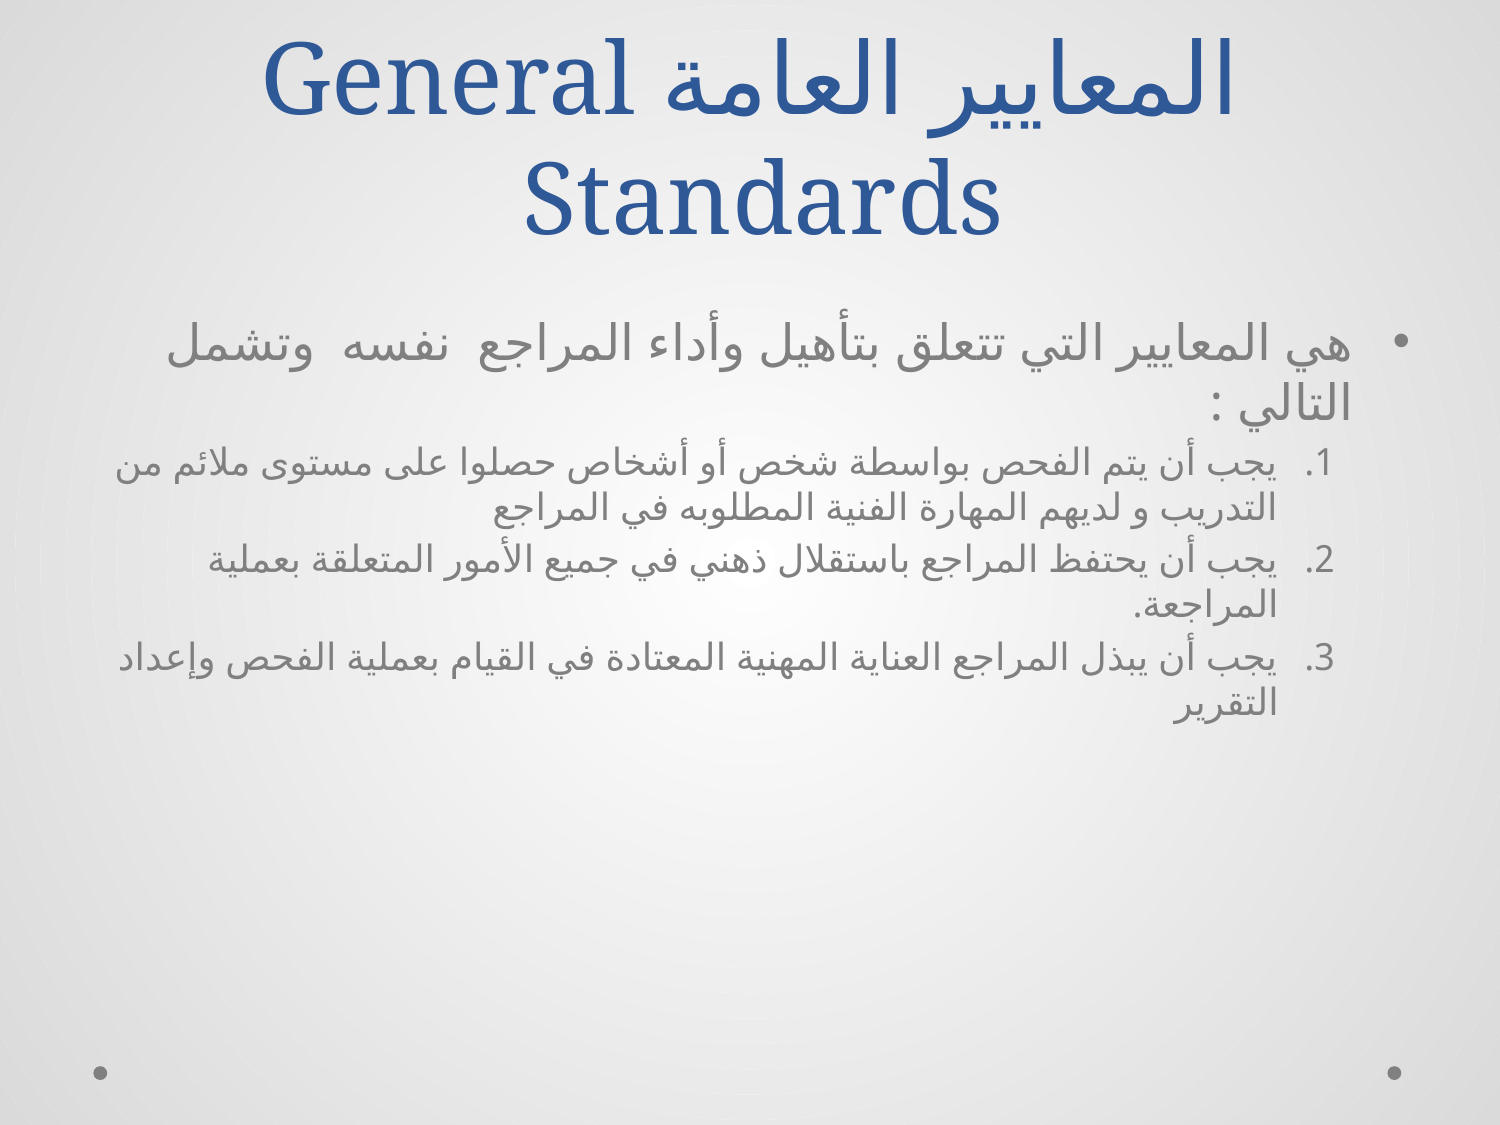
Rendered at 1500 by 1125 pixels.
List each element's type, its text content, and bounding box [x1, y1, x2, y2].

list هي المعايير التي تتعلق بتأهيل وأداء المراجع نفسه وتشمل التالي : يجب أن يتم الفحص بواسطة شخص أو أشخاص حصلوا على مستوى ملائم من التدريب و لديهم المهارة الفنية المطلوبه في المراجع يجب أن يحتفظ المراجع باستقلال ذهني في جميع الأمور المتعلقة بعملية المراجعة. يجب أن يبذل المراجع العناية المهنية المعتادة في القيام بعملية الفحص وإعداد التقرير [75, 302, 1425, 1005]
title المعايير العامة General Standards [75, 0, 1425, 263]
